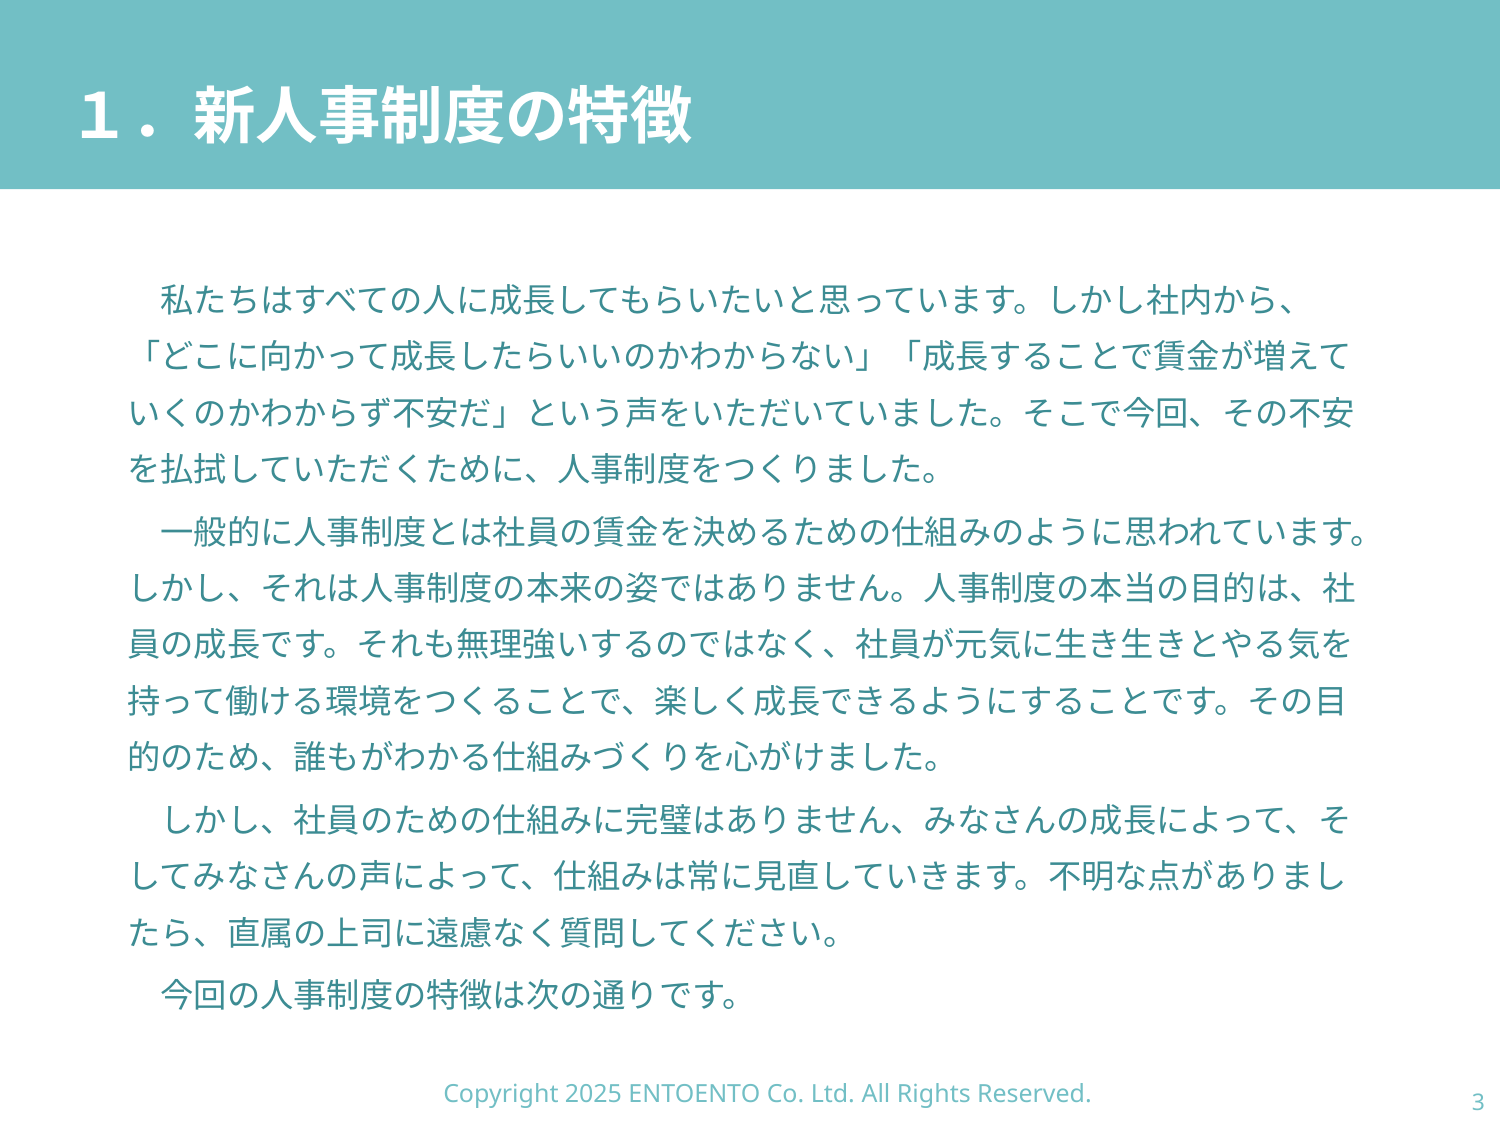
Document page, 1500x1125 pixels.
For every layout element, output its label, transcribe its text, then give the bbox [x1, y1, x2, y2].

footer Copyright 2025 ENTOENTO Co. Ltd. All Rights Reserved. [206, 1070, 1331, 1125]
title １．新人事制度の特徴 [53, 42, 1388, 185]
slide_number 2 [1187, 1079, 1500, 1123]
list 私たちはすべての人に成長してもらいたいと思っています。しかし社内から、「どこに向かって成長したらいいのかわからない」「成長することで賃金が増えていくのかわからず不安だ」という声をいただいていました。そこで今回、その不安を払拭していただくために、人事制度をつくりました。 一般的に人事制度とは社員の賃金を決めるための仕組みのように思われています。しかし、それは人事制度の本来の姿ではありません。人事制度の本当の目的は、社員の成長です。それも無理強いするのではなく、社員が元気に生き生きとやる気を持って働ける環境をつくることで、楽しく成長できるようにすることです。その目的のため、誰もがわかる仕組みづくりを心がけました。 しかし、社員のための仕組みに完璧はありません、みなさんの成長によって、そしてみなさんの声によって、仕組みは常に見直していきます。不明な点がありましたら、直属の上司に遠慮なく質問してください。 今回の人事制度の特徴は次の通りです。 [112, 255, 1388, 1035]
